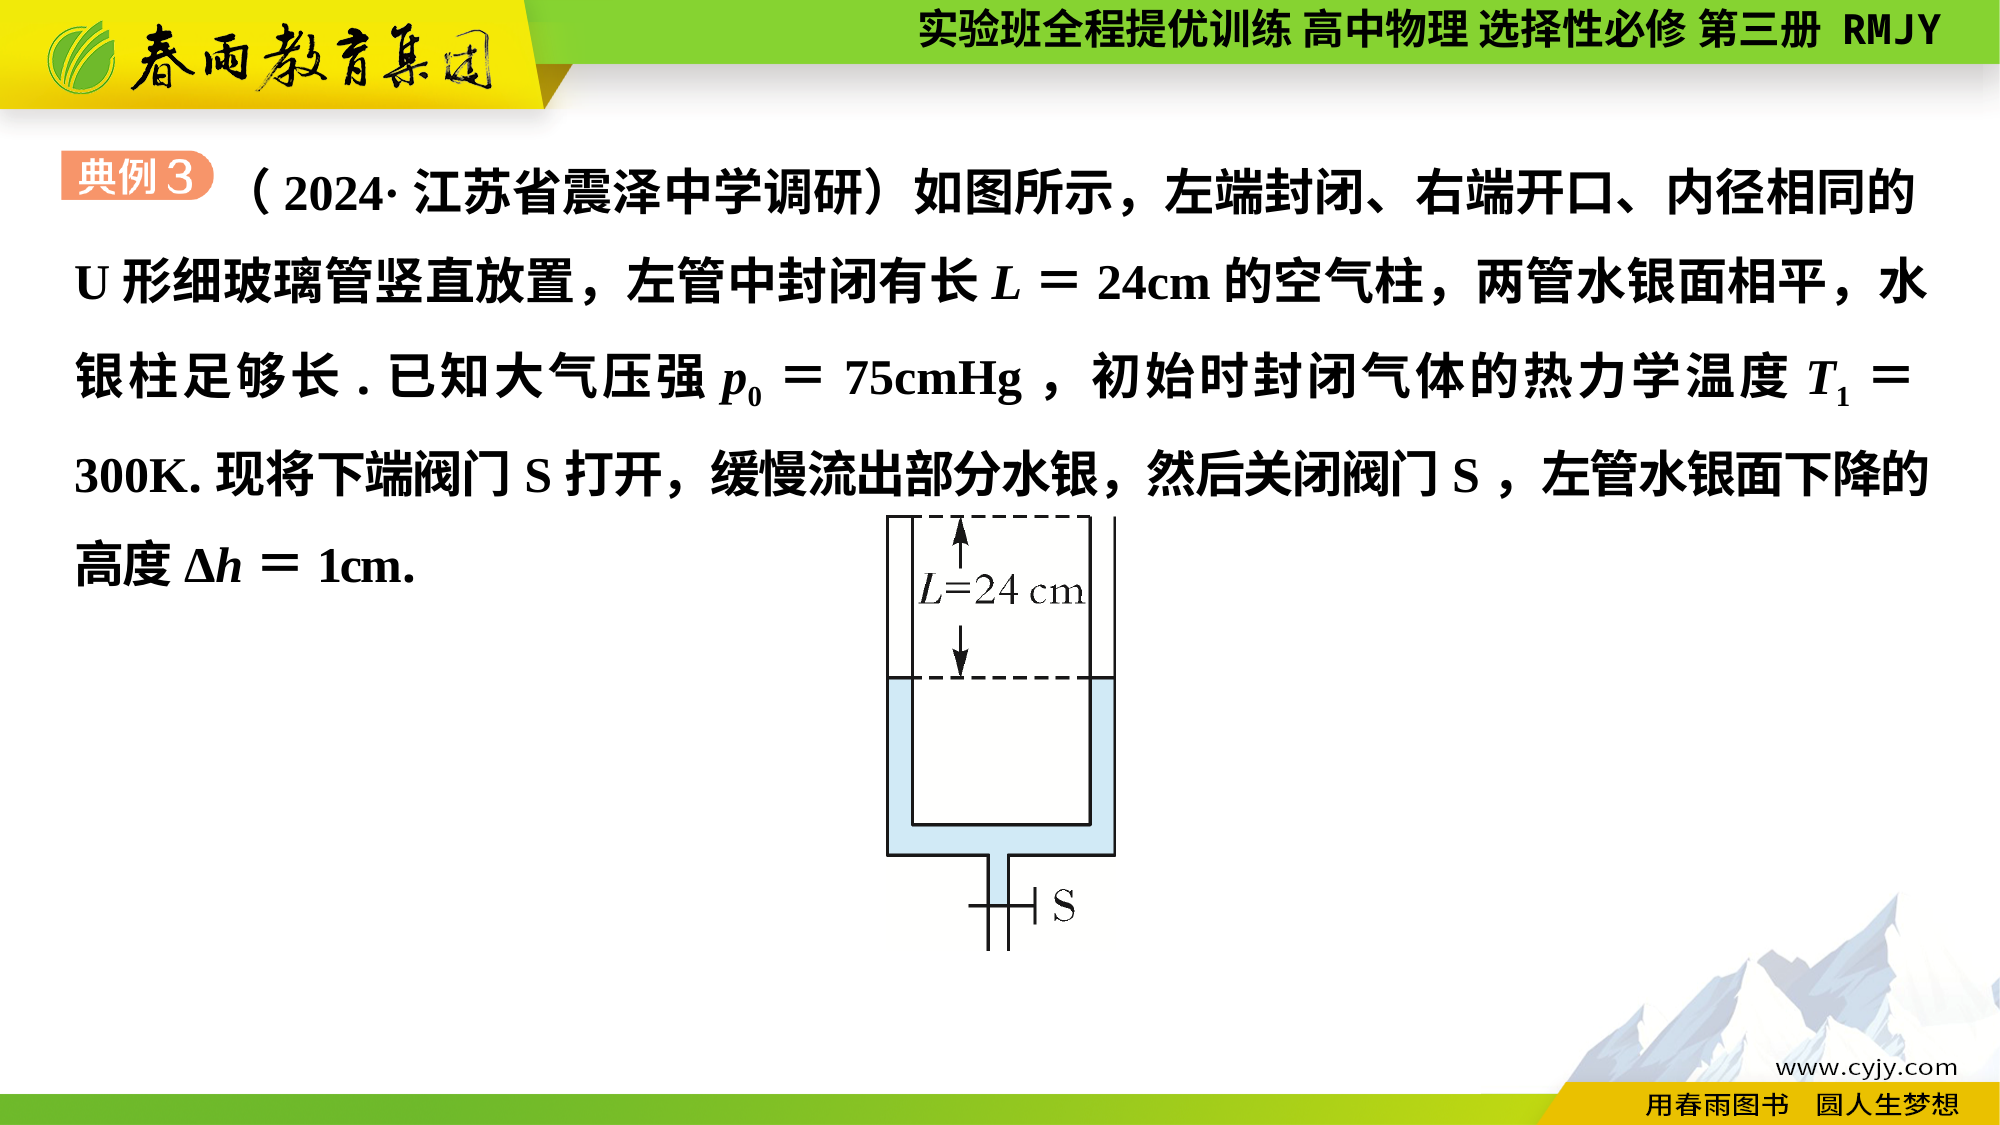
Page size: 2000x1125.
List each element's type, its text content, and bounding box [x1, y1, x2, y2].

list （2024·江苏省震泽中学调研）如图所示，左端封闭、右端开口、内径相同的U形细玻璃管竖直放置，左管中封闭有长L＝24cm的空气柱，两管水银面相平，水银柱足够长.已知大气压强p0＝75cmHg，初始时封闭气体的热力学温度T1＝300K.现将下端阀门S打开，缓慢流出部分水银，然后关闭阀门S，左管水银面下降的高度Δh＝1cm. [59, 122, 1944, 490]
picture [0, 0, 2000, 1125]
